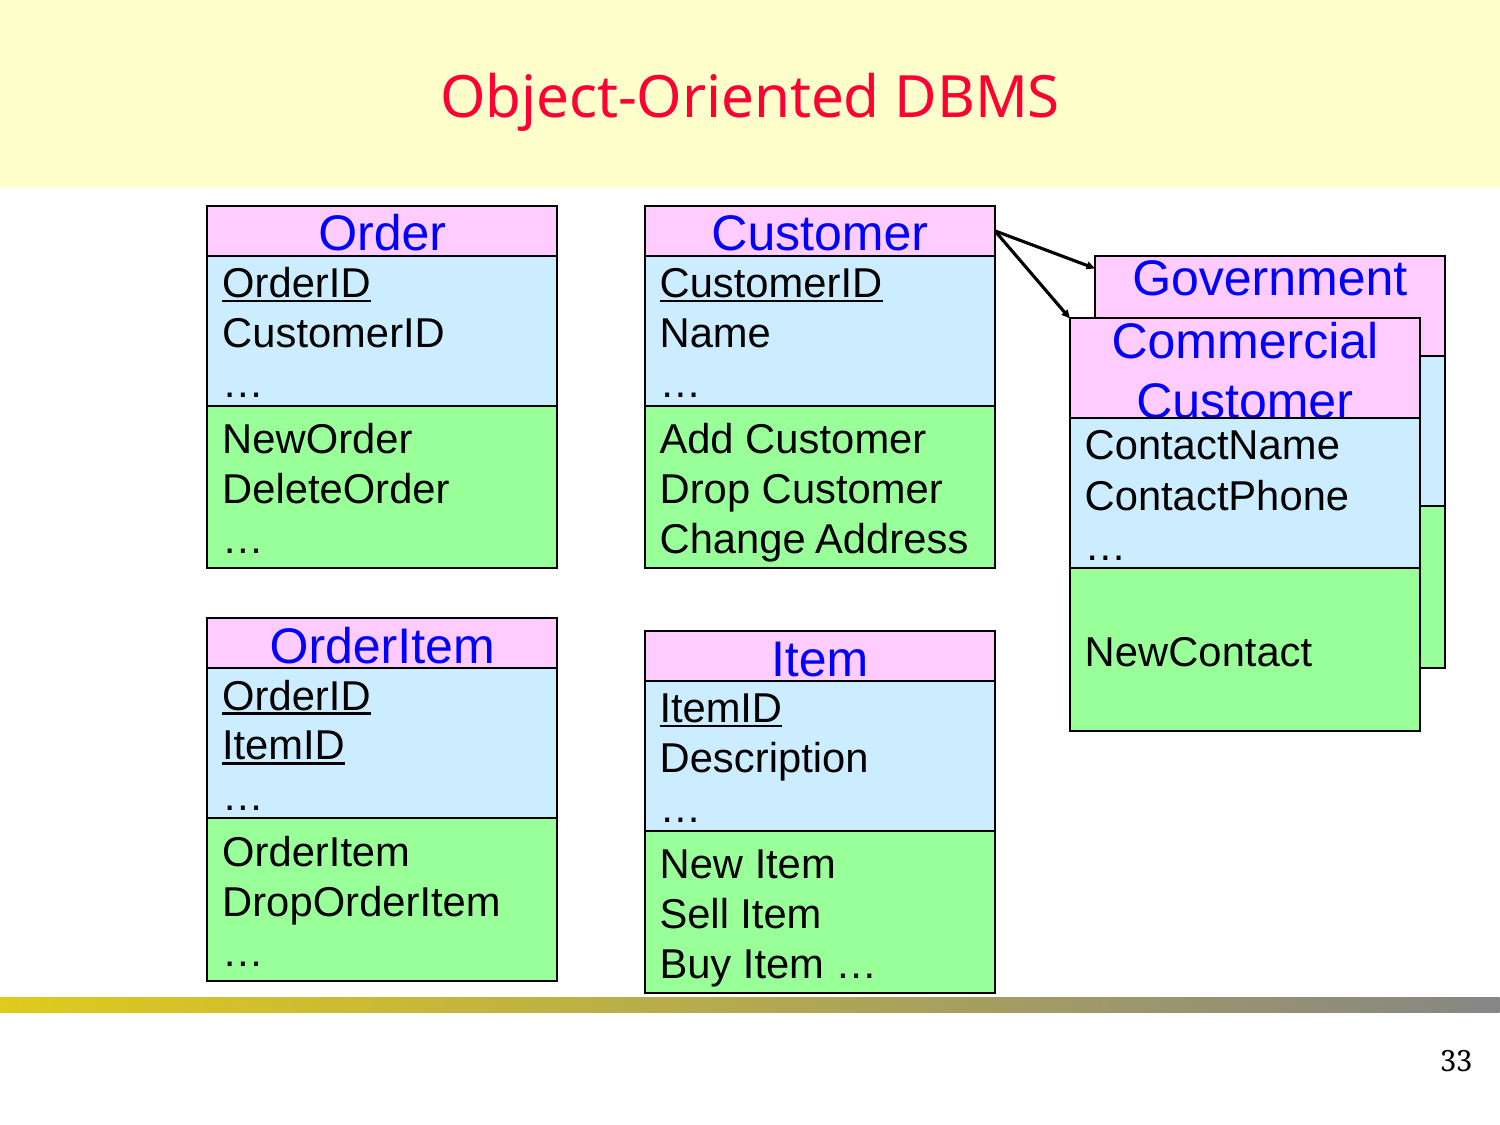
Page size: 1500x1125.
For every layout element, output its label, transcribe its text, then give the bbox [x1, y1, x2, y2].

text_box NewOrder DeleteOrder … [207, 405, 558, 569]
text_box OrderItem [207, 618, 558, 668]
text_box Add Customer Drop Customer Change Address [644, 405, 995, 569]
text_box [994, 230, 1089, 270]
text_box [995, 232, 1070, 318]
text_box New Item Sell Item Buy Item … [644, 830, 995, 994]
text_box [1069, 318, 1421, 732]
text_box ItemID Description … [644, 680, 995, 830]
text_box Customer [644, 205, 995, 255]
text_box OrderID CustomerID … [207, 255, 558, 405]
text_box OrderItem DropOrderItem … [207, 818, 558, 981]
title Object-Oriented DBMS [0, 0, 1500, 188]
text_box CustomerID Name … [644, 255, 995, 405]
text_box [1094, 255, 1446, 669]
slide_number 33 [1174, 1024, 1488, 1101]
text_box Order [207, 205, 558, 255]
text_box OrderID ItemID … [207, 668, 558, 818]
text_box Item [644, 630, 995, 680]
